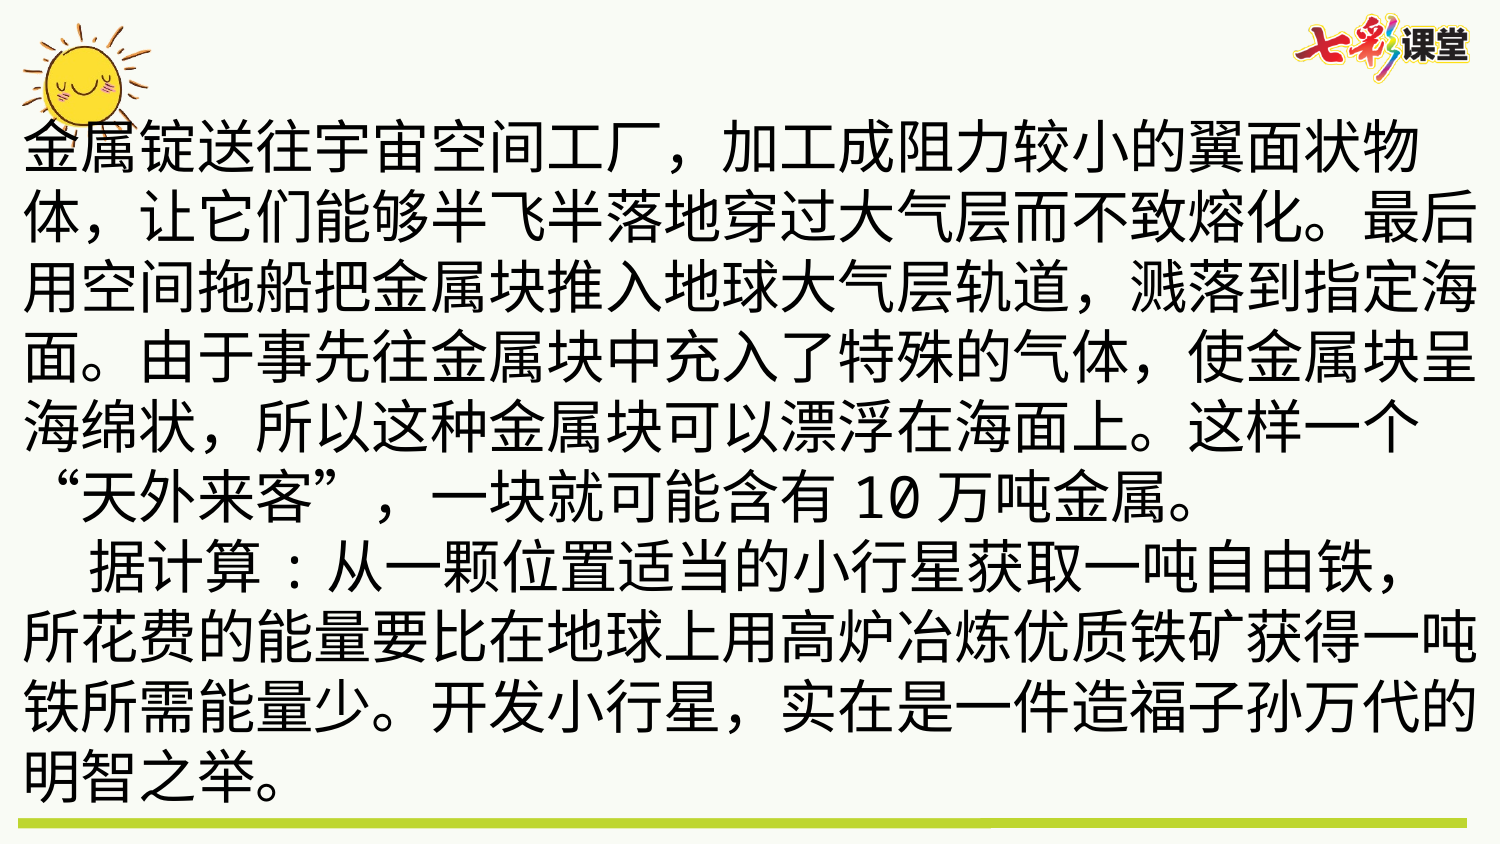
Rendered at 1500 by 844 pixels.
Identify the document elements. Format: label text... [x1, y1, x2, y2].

text_box 金属锭送往宇宙空间工厂，加工成阻力较小的翼面状物体，让它们能够半飞半落地穿过大气层而不致熔化。最后用空间拖船把金属块推入地球大气层轨道，溅落到指定海面。由于事先往金属块中充入了特殊的气体，使金属块呈海绵状，所以这种金属块可以漂浮在海面上。这样一个“天外来客”，一块就可能含有10万吨金属。 据计算:从一颗位置适当的小行星获取一吨自由铁，所花费的能量要比在地球上用高炉冶炼优质铁矿获得一吨铁所需能量少。开发小行星，实在是一件造福子孙万代的明智之举。 [7, 102, 1500, 818]
picture [0, 0, 173, 172]
picture [1291, 9, 1472, 87]
picture [18, 818, 1467, 844]
